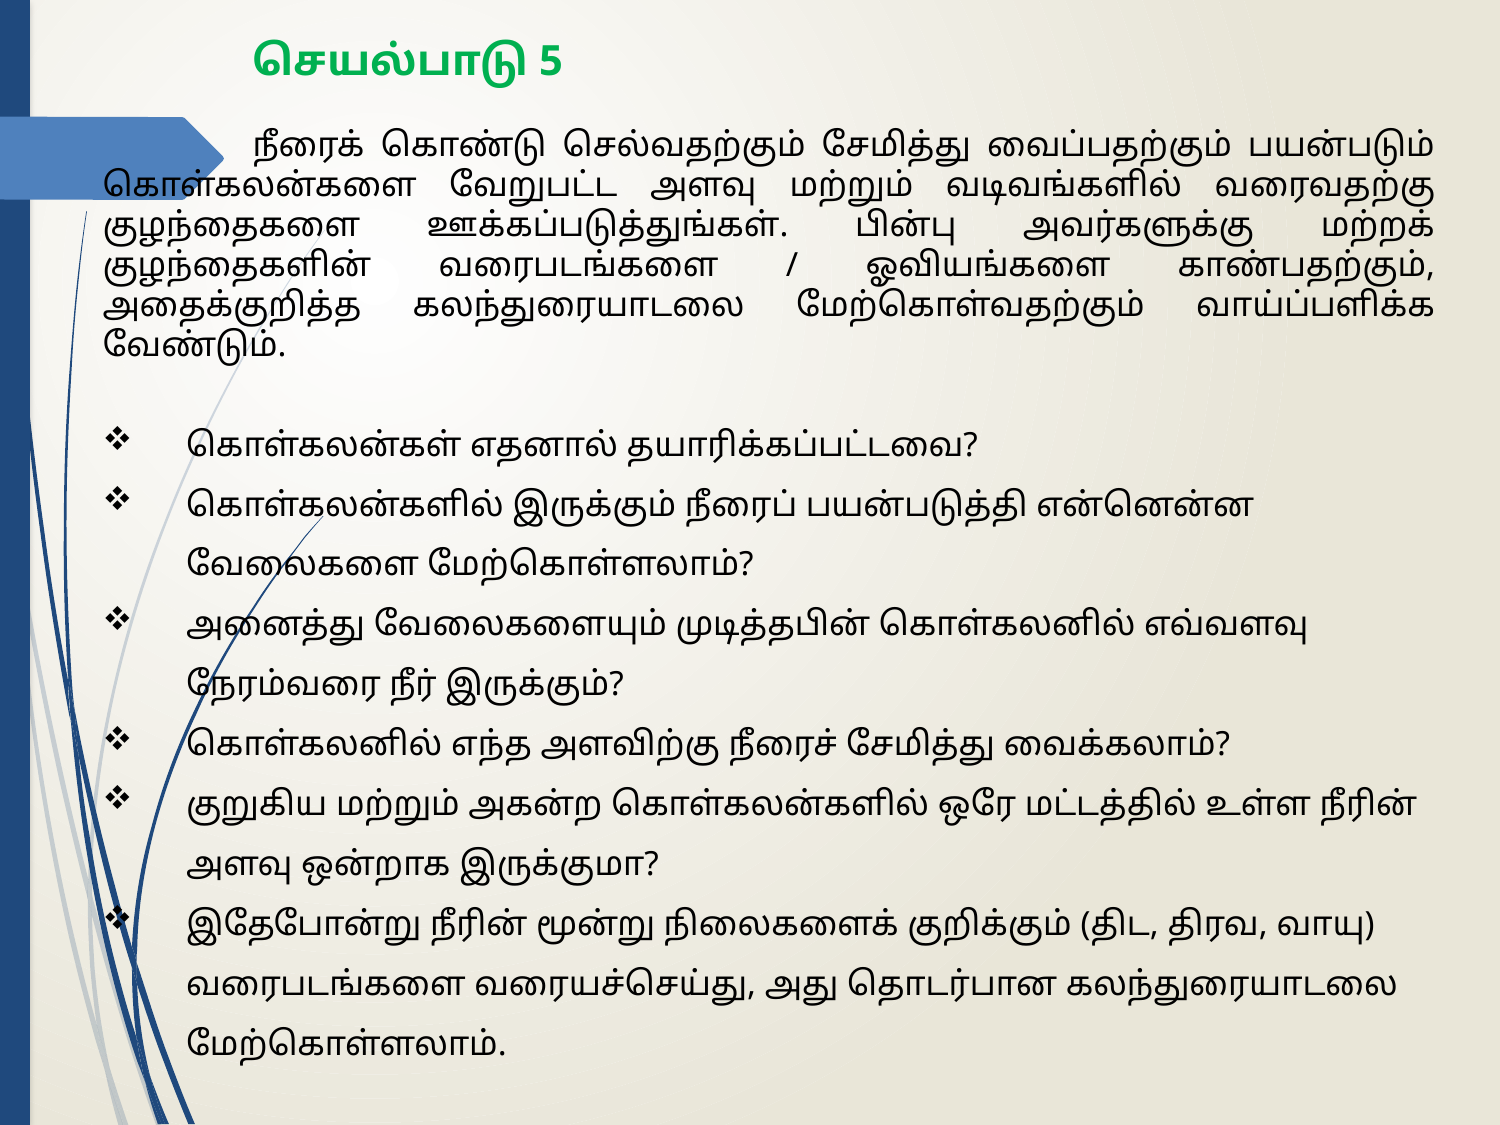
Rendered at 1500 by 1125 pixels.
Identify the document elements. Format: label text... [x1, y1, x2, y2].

text_box செயல்பாடு 5 நீரைக் கொண்டு செல்வதற்கும் சேமித்து வைப்பதற்கும் பயன்படும் கொள்கலன்களை வேறுபட்ட அளவு மற்றும் வடிவங்களில் வரைவதற்கு குழந்தைகளை ஊக்கப்படுத்துங்கள். பின்பு அவர்களுக்கு மற்றக் குழந்தைகளின் வரைபடங்களை / ஓவியங்களை காண்பதற்கும், அதைக்குறித்த கலந்துரையாடலை மேற்கொள்வதற்கும் வாய்ப்பளிக்க வேண்டும். கொள்கலன்கள் எதனால் தயாரிக்கப்பட்டவை? கொள்கலன்களில் இருக்கும் நீரைப் பயன்படுத்தி என்னென்ன வேலைகளை மேற்கொள்ளலாம்? அனைத்து வேலைகளையும் முடித்தபின் கொள்கலனில் எவ்வளவு நேரம்வரை நீர் இருக்கும்? கொள்கலனில் எந்த அளவிற்கு நீரைச் சேமித்து வைக்கலாம்? குறுகிய மற்றும் அகன்ற கொள்கலன்களில் ஒரே மட்டத்தில் உள்ள நீரின் அளவு ஒன்றாக இருக்குமா? இதேபோன்று நீரின் மூன்று நிலைகளைக் குறிக்கும் (திட, திரவ, வாயு) வரைபடங்களை வரையச்செய்து, அது தொடர்பான கலந்துரையாடலை மேற்கொள்ளலாம். [87, 25, 1450, 1069]
